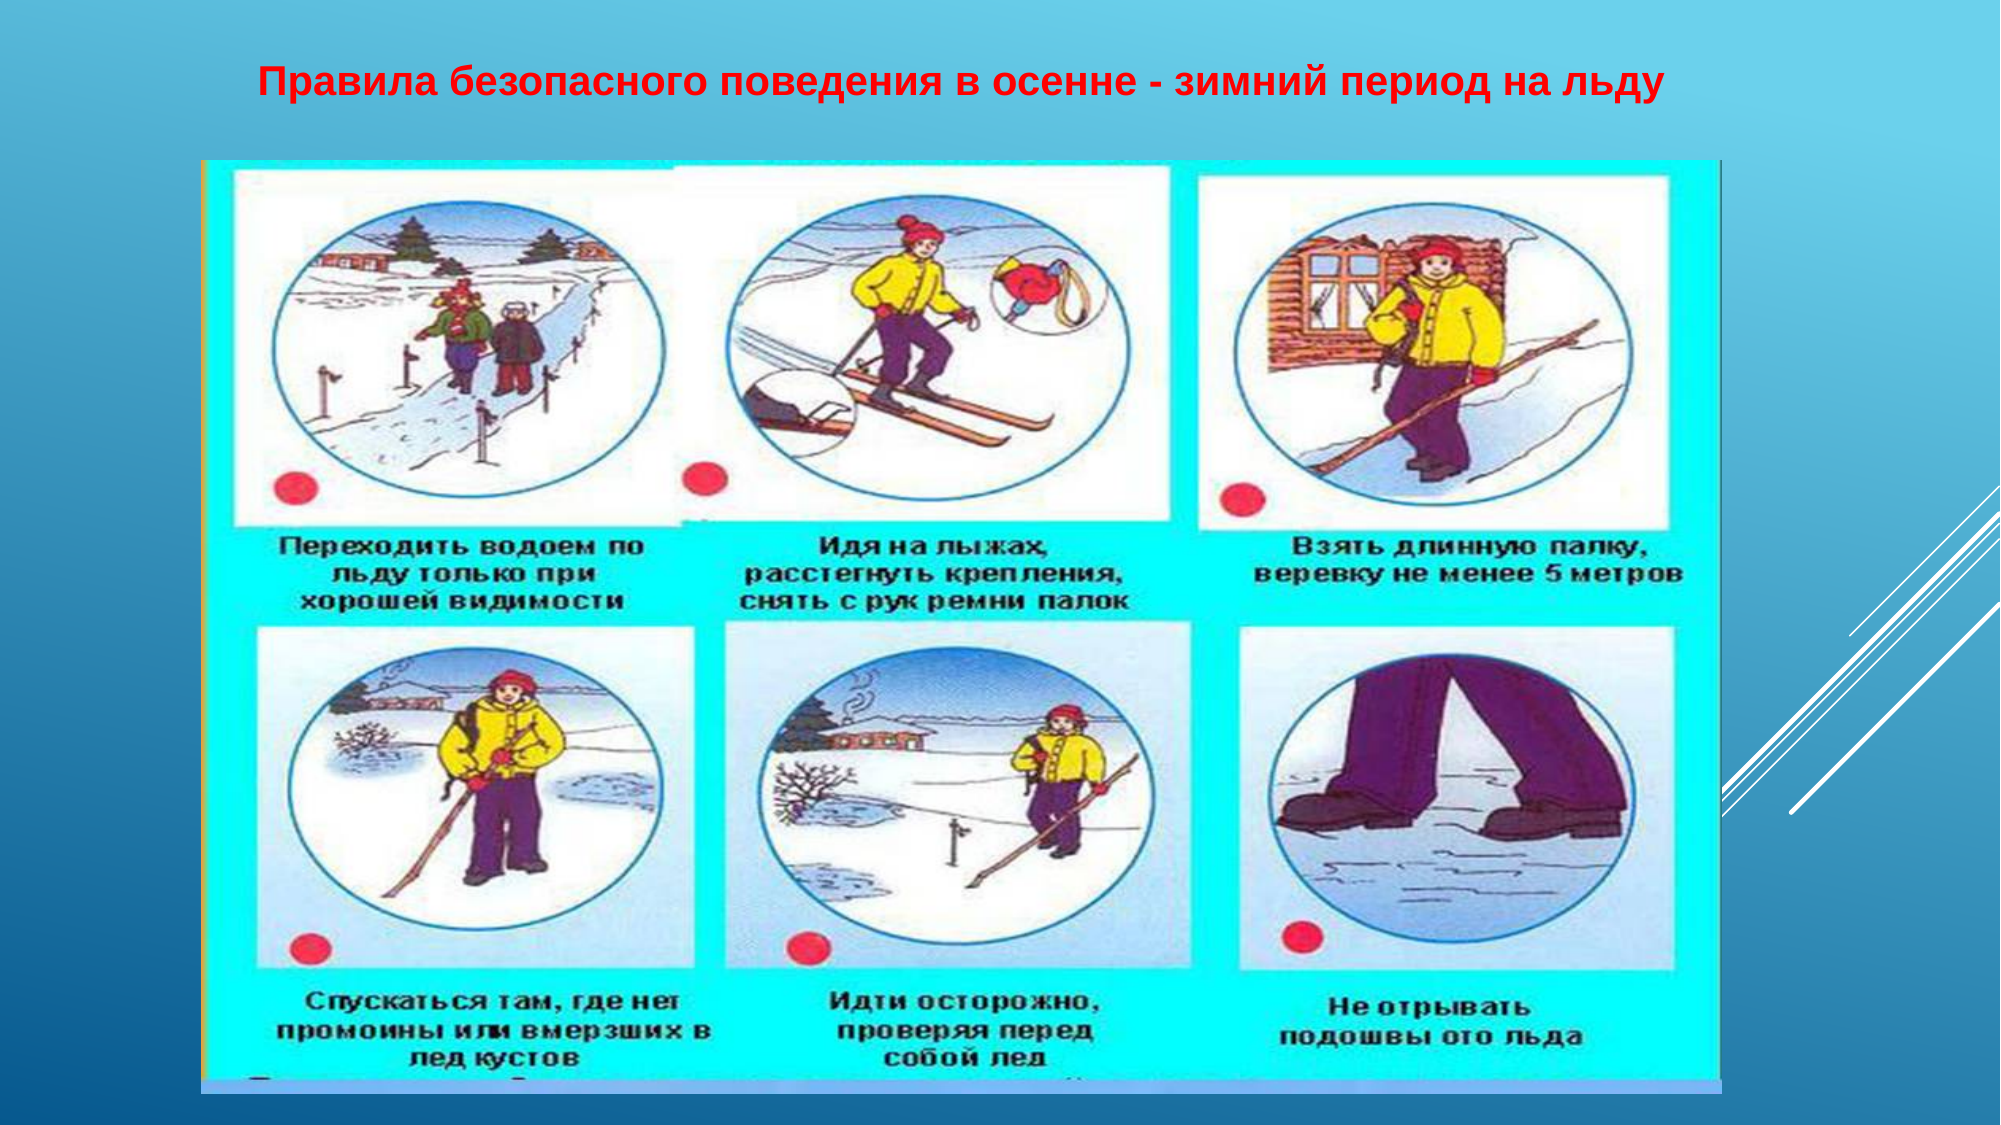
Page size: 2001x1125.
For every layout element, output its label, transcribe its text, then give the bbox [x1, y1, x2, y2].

picture [201, 160, 1723, 1094]
text_box Правила безопасного поведения в осенне - зимний период на льду [242, 46, 1681, 112]
